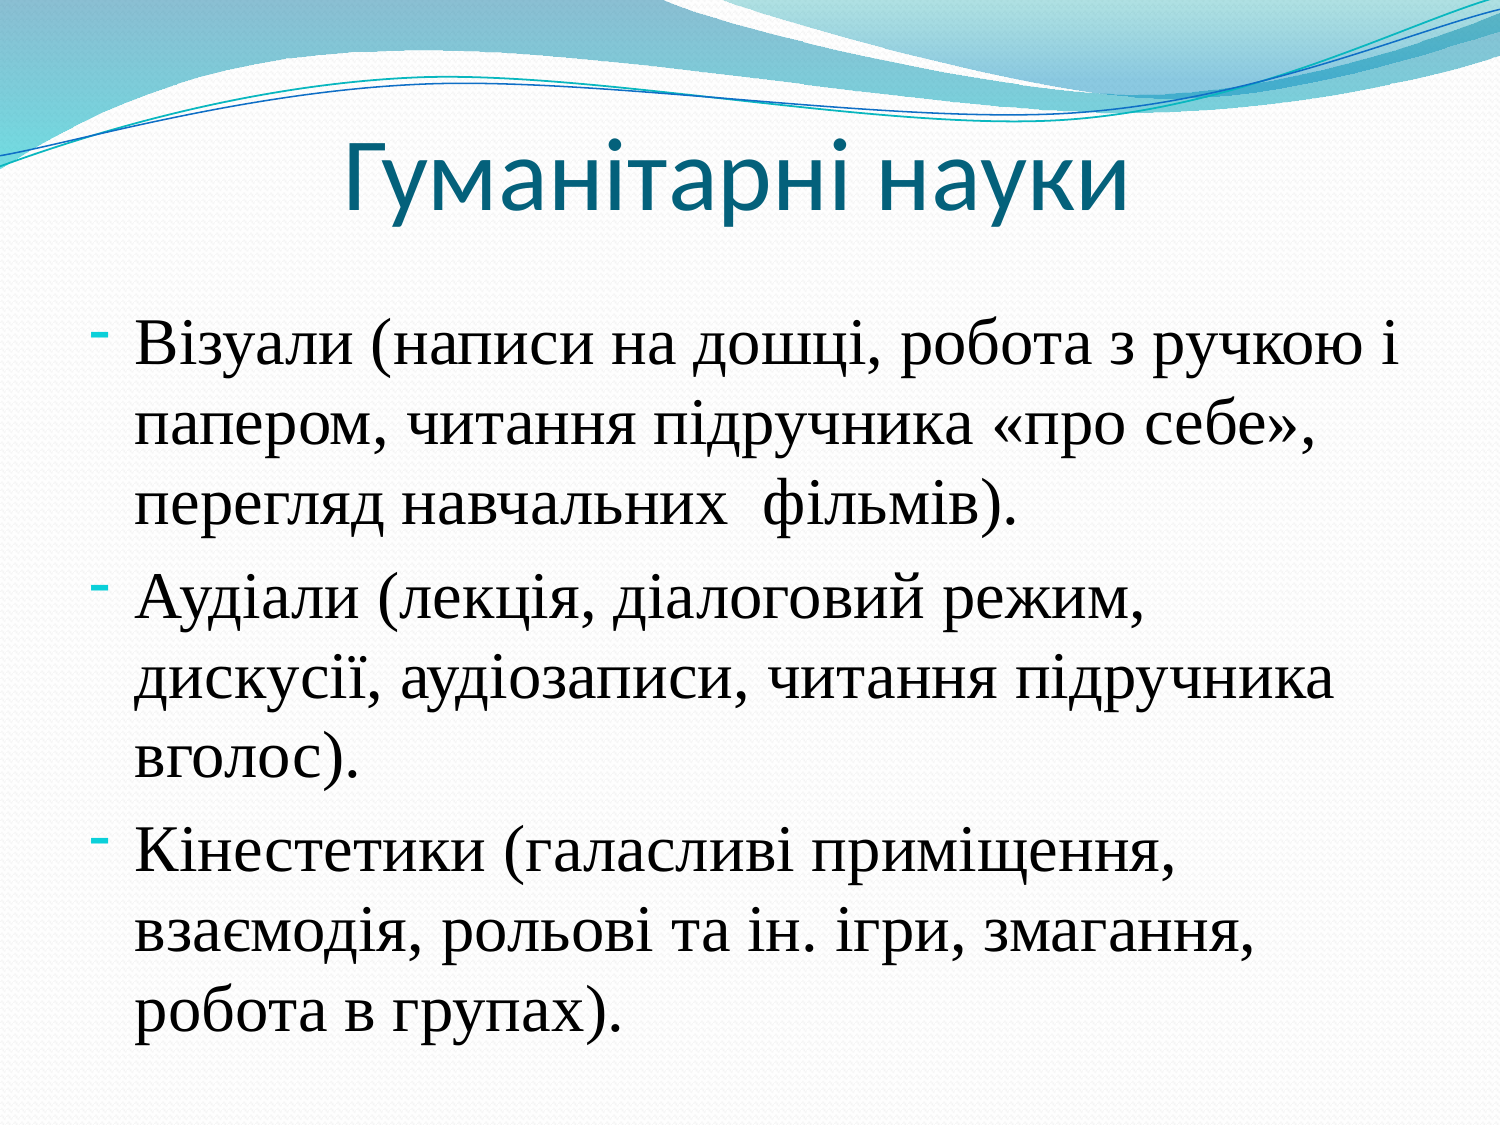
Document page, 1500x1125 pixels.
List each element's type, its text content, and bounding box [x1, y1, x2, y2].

title Гуманітарні науки [75, 42, 1425, 232]
list Візуали (написи на дошці, робота з ручкою і папером, читання підручника «про себе», перегляд навчальних фільмів). Аудіали (лекція, діалоговий режим, дискусії, аудіозаписи, читання підручника вголос). Кінестетики (галасливі приміщення, взаємодія, рольові та ін. ігри, змагання, робота в групах). [75, 290, 1425, 1038]
